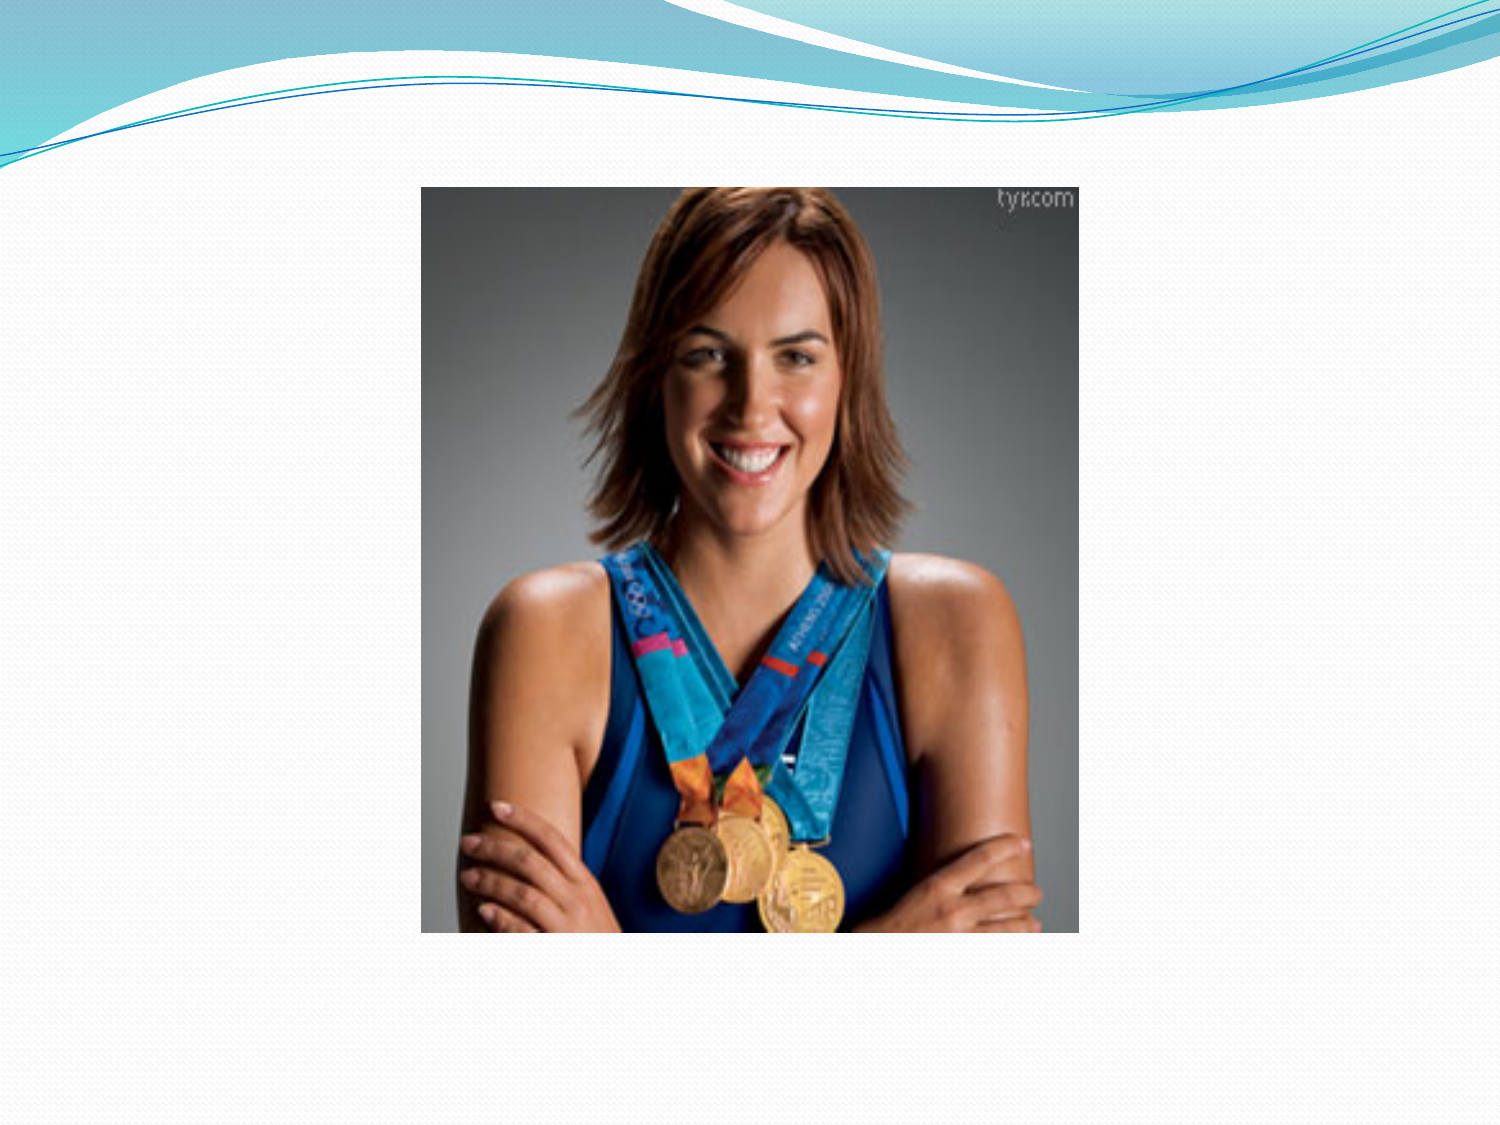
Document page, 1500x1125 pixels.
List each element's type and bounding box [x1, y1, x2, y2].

picture [421, 187, 1079, 933]
